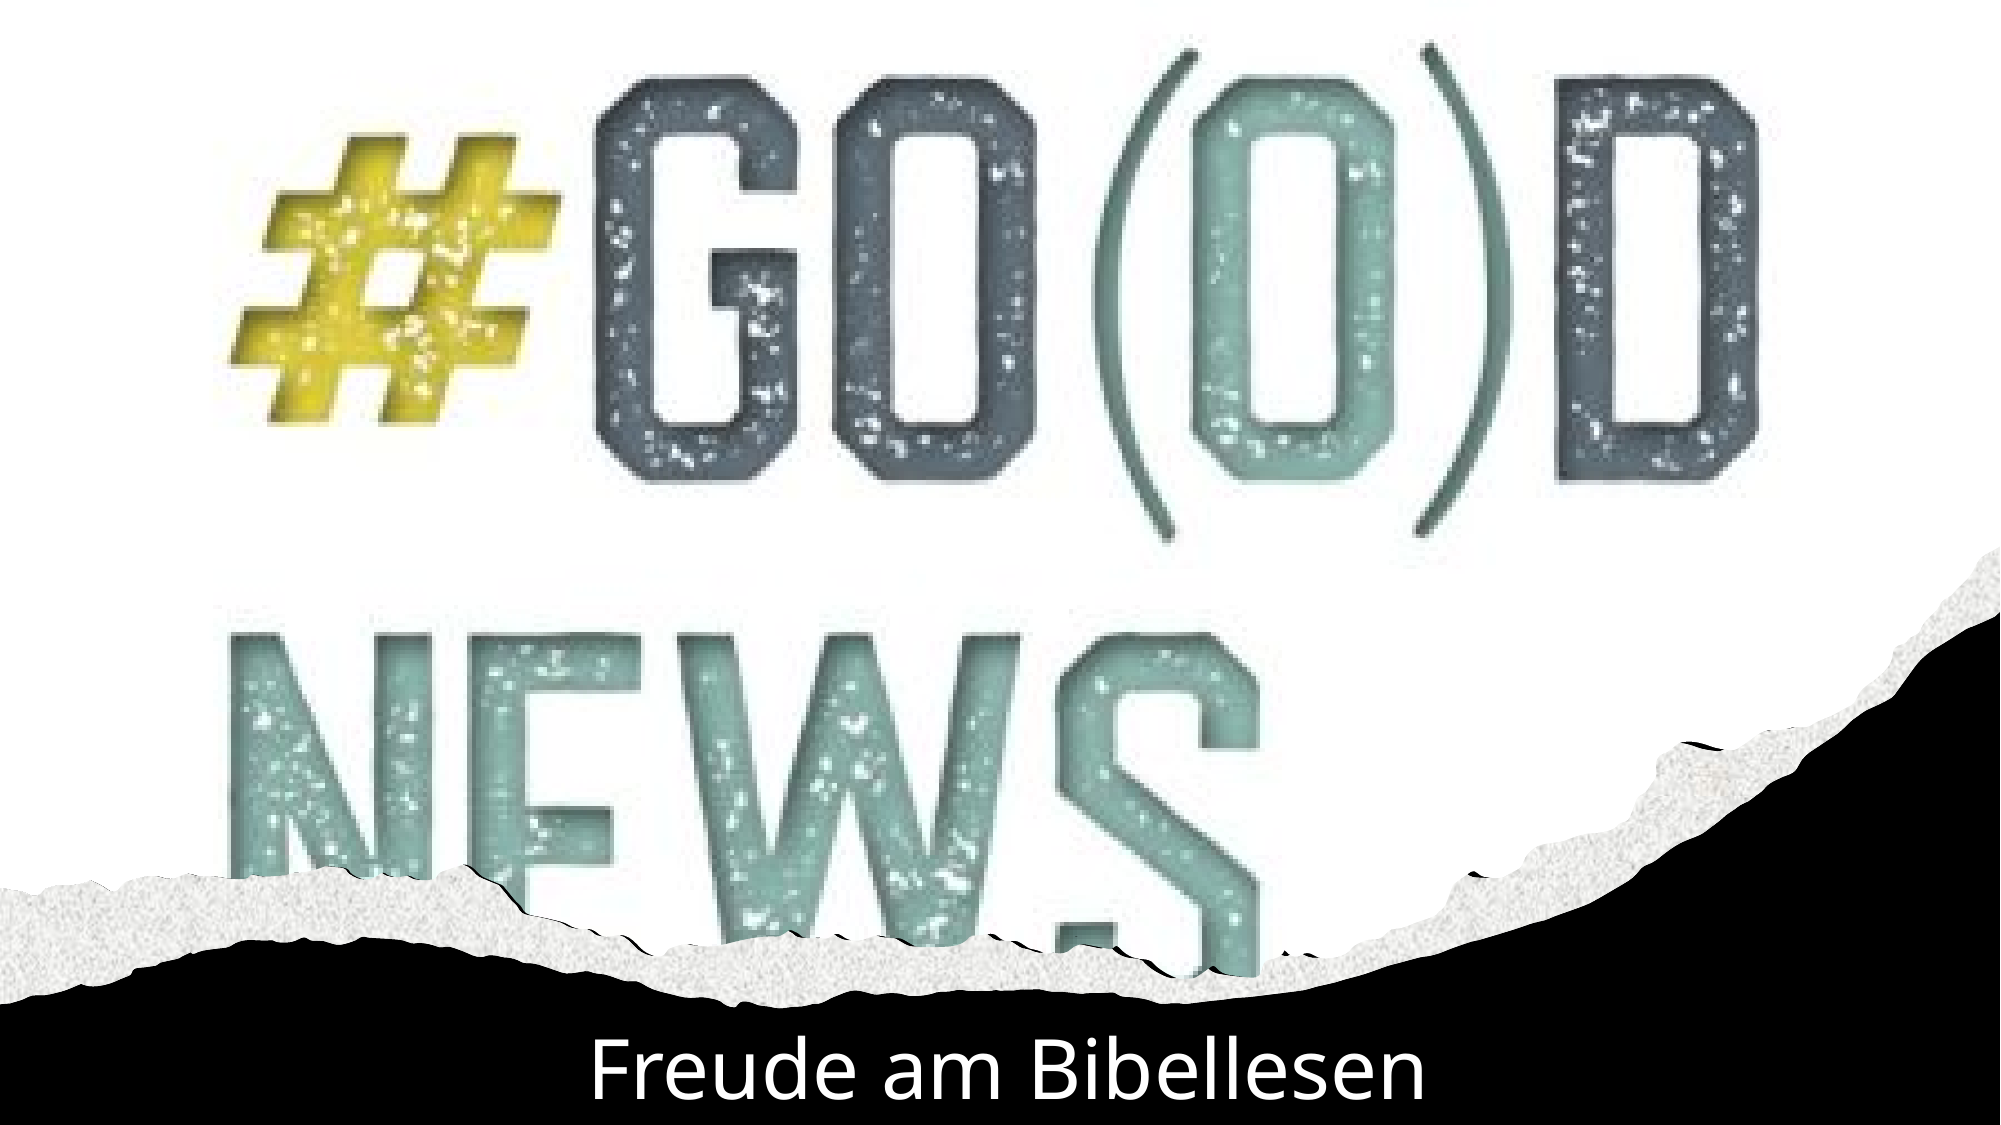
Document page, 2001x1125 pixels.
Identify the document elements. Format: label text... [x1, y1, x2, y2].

picture [0, 0, 2001, 1007]
title Freude am Bibellesen [17, 1007, 2000, 1125]
